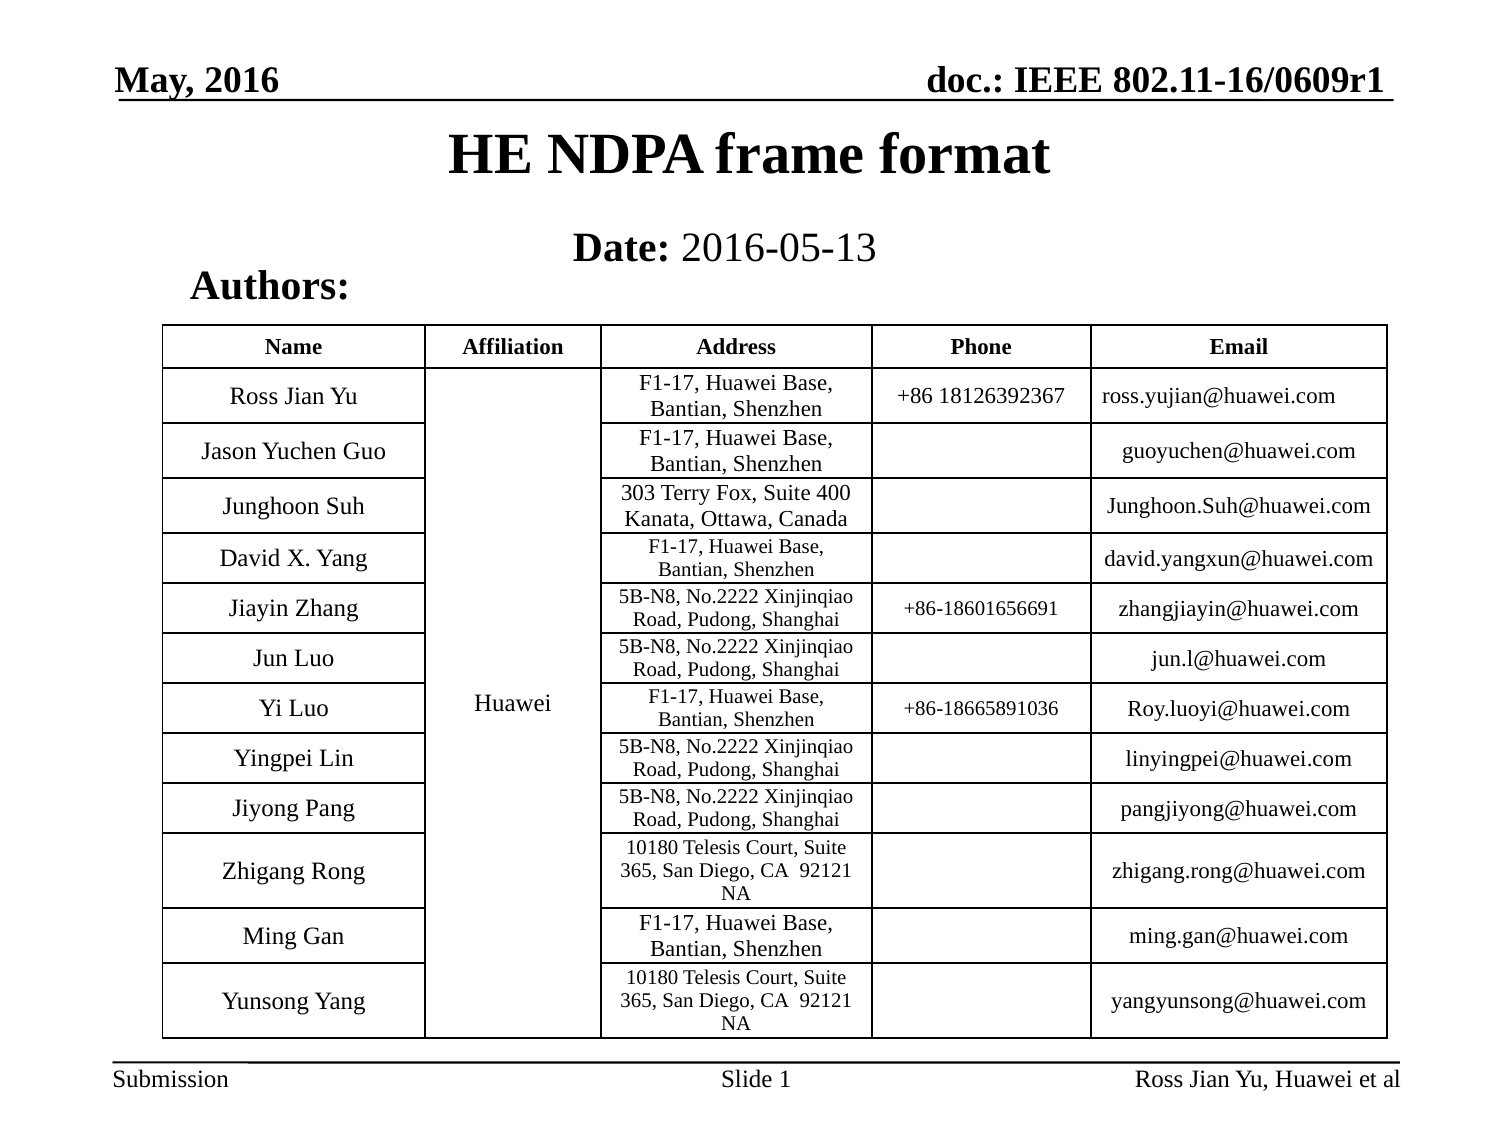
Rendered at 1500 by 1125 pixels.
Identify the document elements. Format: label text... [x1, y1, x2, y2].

table_cell Junghoon.Suh@huawei.com [1092, 479, 1386, 532]
slide_number Slide 1 [712, 1061, 800, 1093]
table_cell [873, 909, 1090, 962]
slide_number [114, 54, 281, 101]
table_cell yangyunsong@huawei.com [1092, 964, 1386, 1037]
text_box Authors: [174, 249, 413, 313]
table_cell [873, 634, 1090, 682]
table_cell Jun Luo [163, 634, 424, 682]
table_cell 5B-N8, No.2222 Xinjinqiao Road, Pudong, Shanghai [602, 584, 871, 632]
table_cell 5B-N8, No.2222 Xinjinqiao Road, Pudong, Shanghai [602, 784, 871, 832]
table_cell F1-17, Huawei Base, Bantian, Shenzhen [602, 909, 871, 962]
title HE NDPA frame format [112, 99, 1388, 201]
table_header Address [602, 326, 871, 367]
table_cell F1-17, Huawei Base, Bantian, Shenzhen [602, 534, 871, 582]
table_cell Junghoon Suh [163, 479, 424, 532]
table_cell [873, 784, 1090, 832]
table_cell Jiyong Pang [163, 784, 424, 832]
table_cell Jason Yuchen Guo [163, 424, 424, 477]
table_cell [873, 534, 1090, 582]
table_header Name [163, 326, 424, 367]
table_cell 10180 Telesis Court, Suite 365, San Diego, CA 92121 NA [602, 964, 871, 1037]
table_cell Roy.luoyi@huawei.com [1092, 684, 1386, 732]
table_cell 10180 Telesis Court, Suite 365, San Diego, CA 92121 NA [602, 834, 871, 907]
table_cell Huawei [426, 369, 600, 1037]
table_cell [873, 424, 1090, 477]
table_cell guoyuchen@huawei.com [1092, 424, 1386, 477]
table_cell +86-18601656691 [873, 584, 1090, 632]
table_cell Ross Jian Yu [163, 369, 424, 422]
table_cell Jiayin Zhang [163, 584, 424, 632]
table_cell david.yangxun@huawei.com [1092, 534, 1386, 582]
table_cell Zhigang Rong [163, 834, 424, 907]
table_cell David X. Yang [163, 534, 424, 582]
table_cell 5B-N8, No.2222 Xinjinqiao Road, Pudong, Shanghai [602, 634, 871, 682]
footer Ross Jian Yu, Huawei et al [1131, 1061, 1402, 1125]
table_header Affiliation [426, 326, 600, 367]
table_cell jun.l@huawei.com [1092, 634, 1386, 682]
table_cell [873, 834, 1090, 907]
table_cell 303 Terry Fox, Suite 400 Kanata, Ottawa, Canada [602, 479, 871, 532]
table_cell zhigang.rong@huawei.com [1092, 834, 1386, 907]
table_cell Yingpei Lin [163, 734, 424, 782]
table_header Email [1092, 326, 1386, 367]
table_cell [873, 964, 1090, 1037]
table_cell Yunsong Yang [163, 964, 424, 1037]
table_cell F1-17, Huawei Base, Bantian, Shenzhen [602, 684, 871, 732]
table_cell ross.yujian@huawei.com [1092, 369, 1386, 422]
table_cell zhangjiayin@huawei.com [1092, 584, 1386, 632]
text_box Date: 2016-05-13 [87, 212, 1363, 275]
table_cell F1-17, Huawei Base, Bantian, Shenzhen [602, 424, 871, 477]
table_cell +86-18665891036 [873, 684, 1090, 732]
table_cell Ming Gan [163, 909, 424, 962]
table_header Phone [873, 326, 1090, 367]
table_cell F1-17, Huawei Base, Bantian, Shenzhen [602, 369, 871, 422]
table_cell [873, 479, 1090, 532]
table_cell 5B-N8, No.2222 Xinjinqiao Road, Pudong, Shanghai [602, 734, 871, 782]
table_cell linyingpei@huawei.com [1092, 734, 1386, 782]
table_cell ming.gan@huawei.com [1092, 909, 1386, 962]
table_cell +86 18126392367 [873, 369, 1090, 422]
table_cell Yi Luo [163, 684, 424, 732]
table_cell [873, 734, 1090, 782]
table_cell pangjiyong@huawei.com [1092, 784, 1386, 832]
